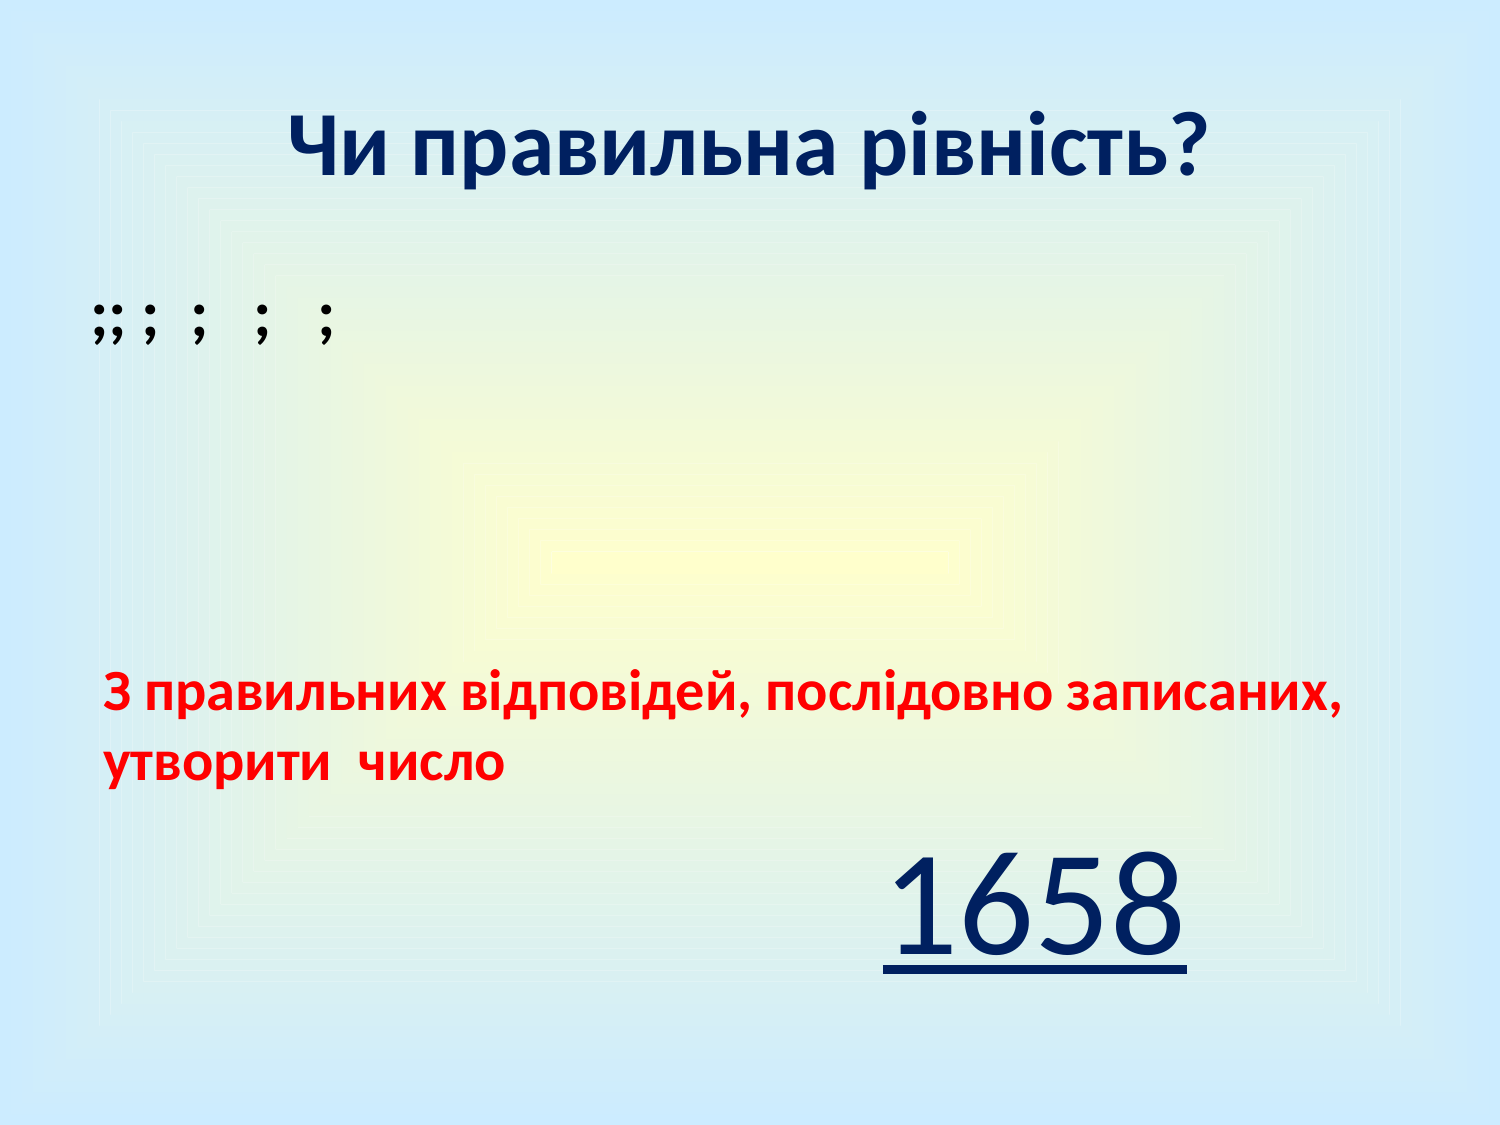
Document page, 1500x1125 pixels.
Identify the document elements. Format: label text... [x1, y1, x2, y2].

title Чи правильна рівність? [75, 45, 1425, 233]
text_box 1658 [868, 797, 1235, 993]
text_box З правильних відповідей, послідовно записаних, утворити число [88, 645, 1412, 800]
